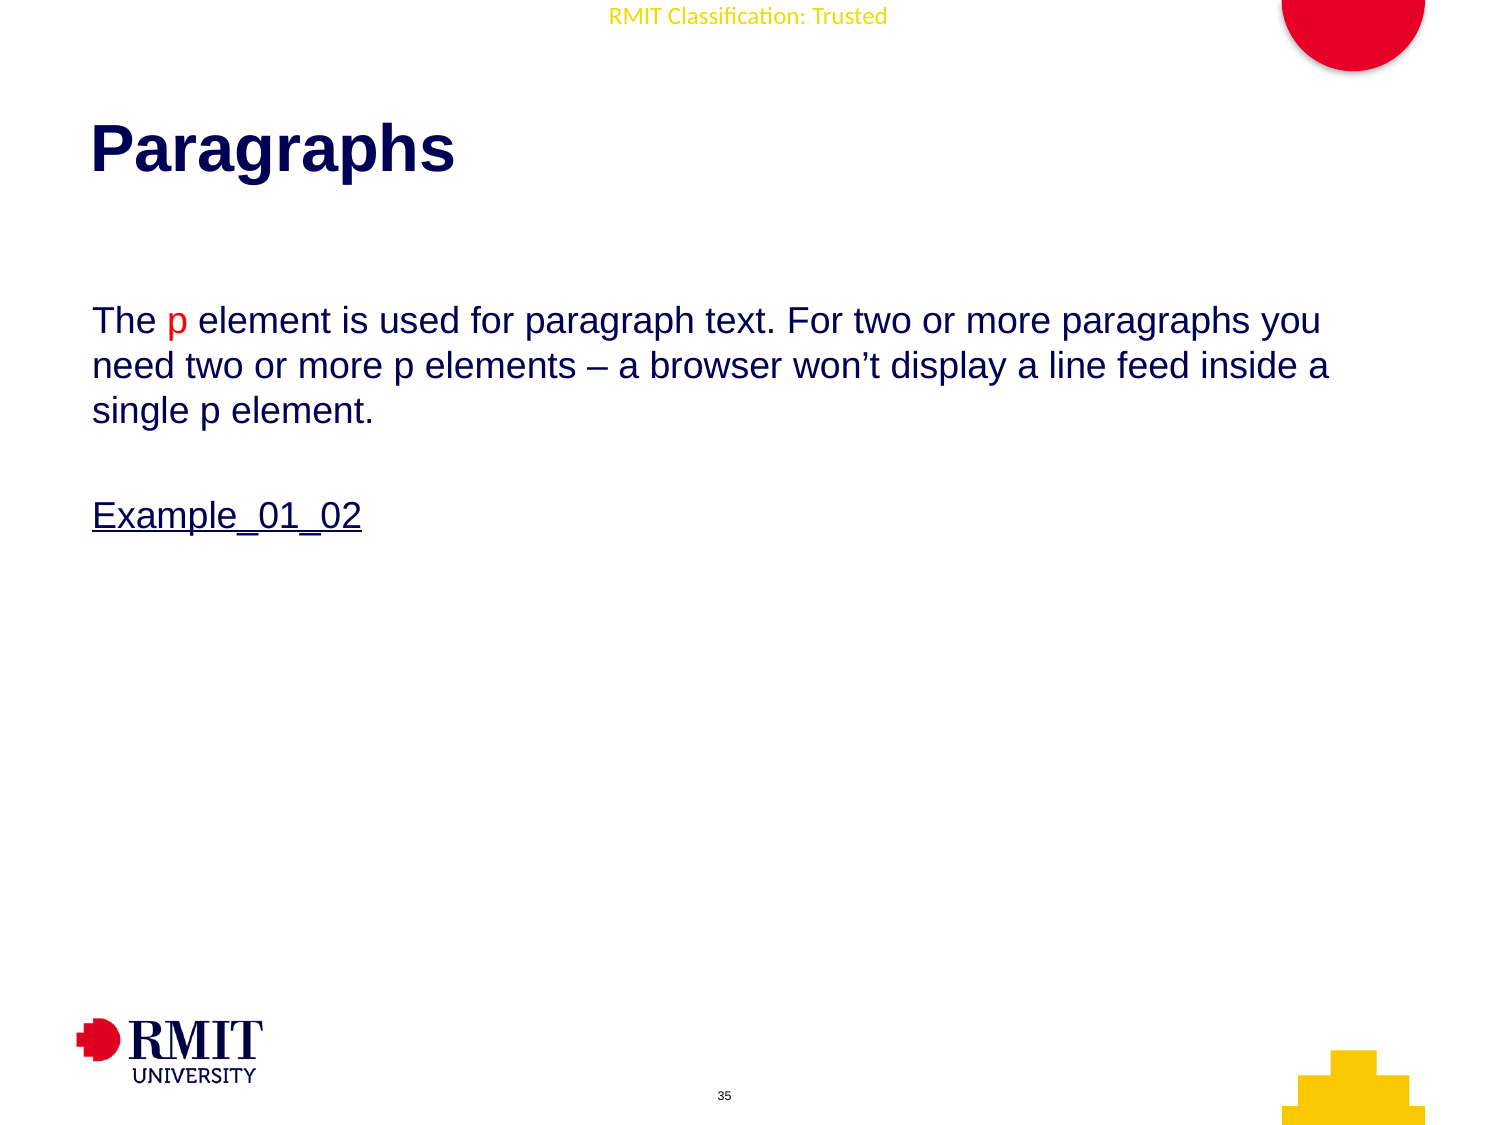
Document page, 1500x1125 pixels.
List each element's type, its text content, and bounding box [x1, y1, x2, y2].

picture [57, 1001, 281, 1102]
list The p element is used for paragraph text. For two or more paragraphs you need two or more p elements – a browser won’t display a line feed inside a single p element. Example_01_02 [75, 288, 1425, 952]
title Paragraphs [75, 23, 1237, 267]
